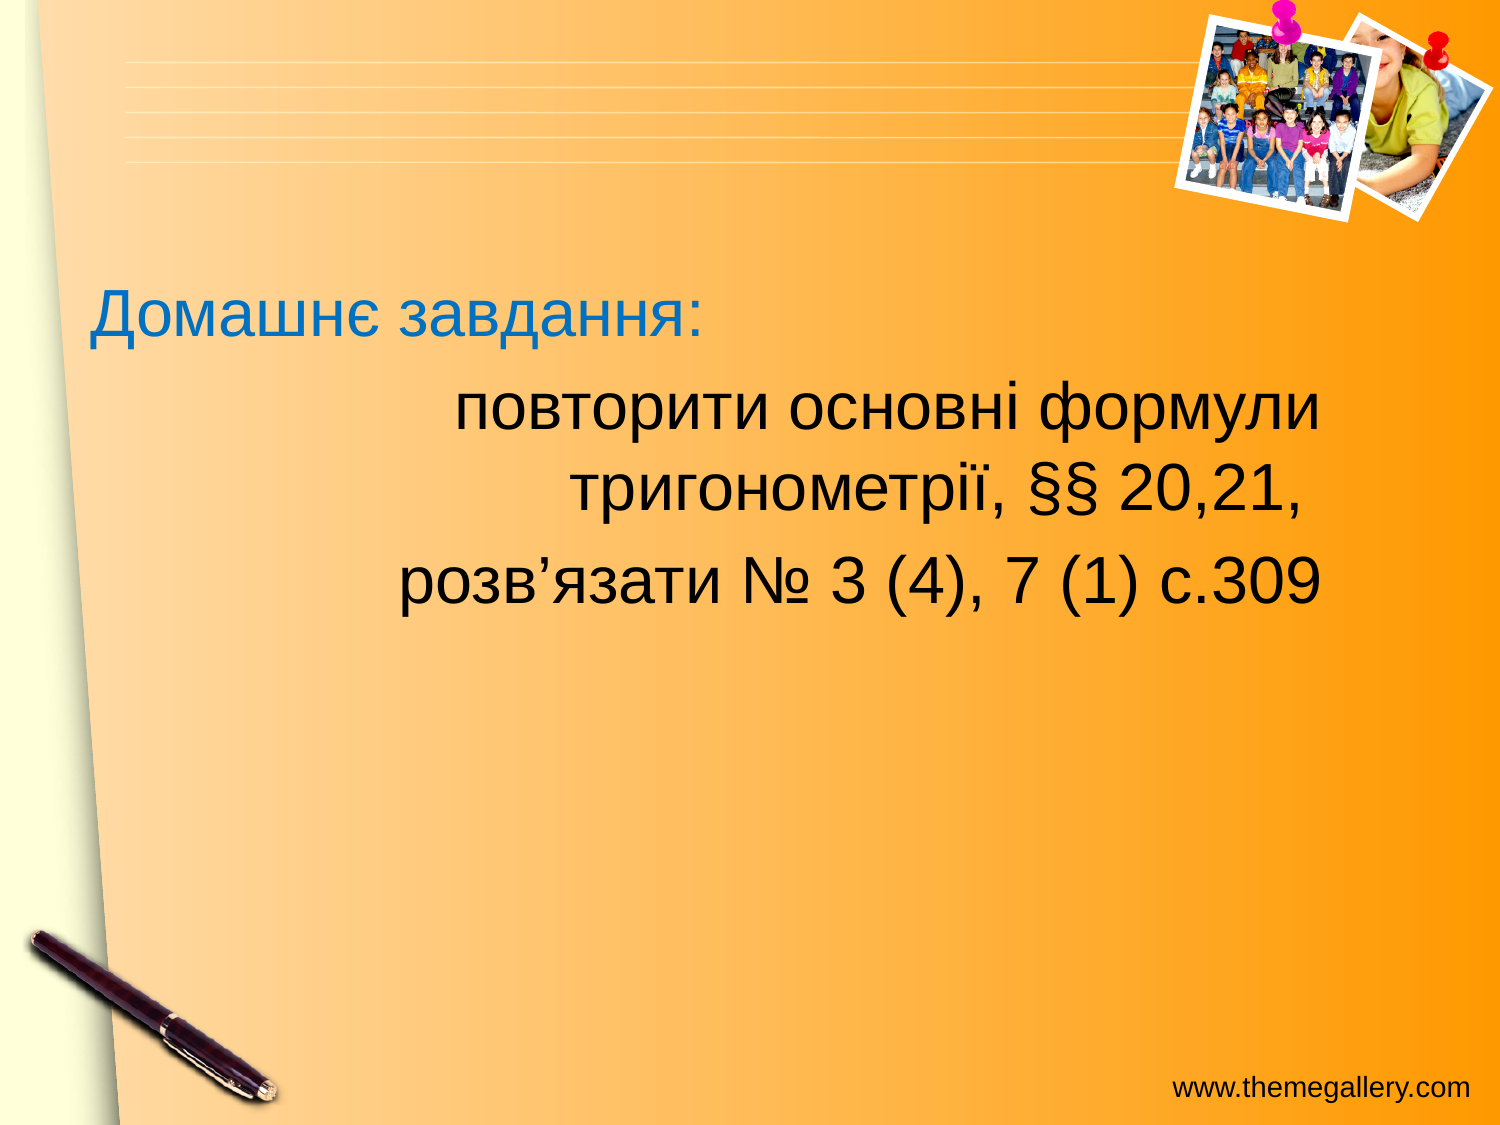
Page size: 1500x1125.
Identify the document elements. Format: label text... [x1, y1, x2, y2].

picture [1351, 22, 1484, 212]
picture [12, 0, 288, 1125]
list Домашнє завдання: повторити основні формули тригонометрії, §§ 20,21, розв’язати № 3 (4), 7 (1) с.309 [75, 262, 1425, 1005]
picture [1186, 0, 1371, 211]
